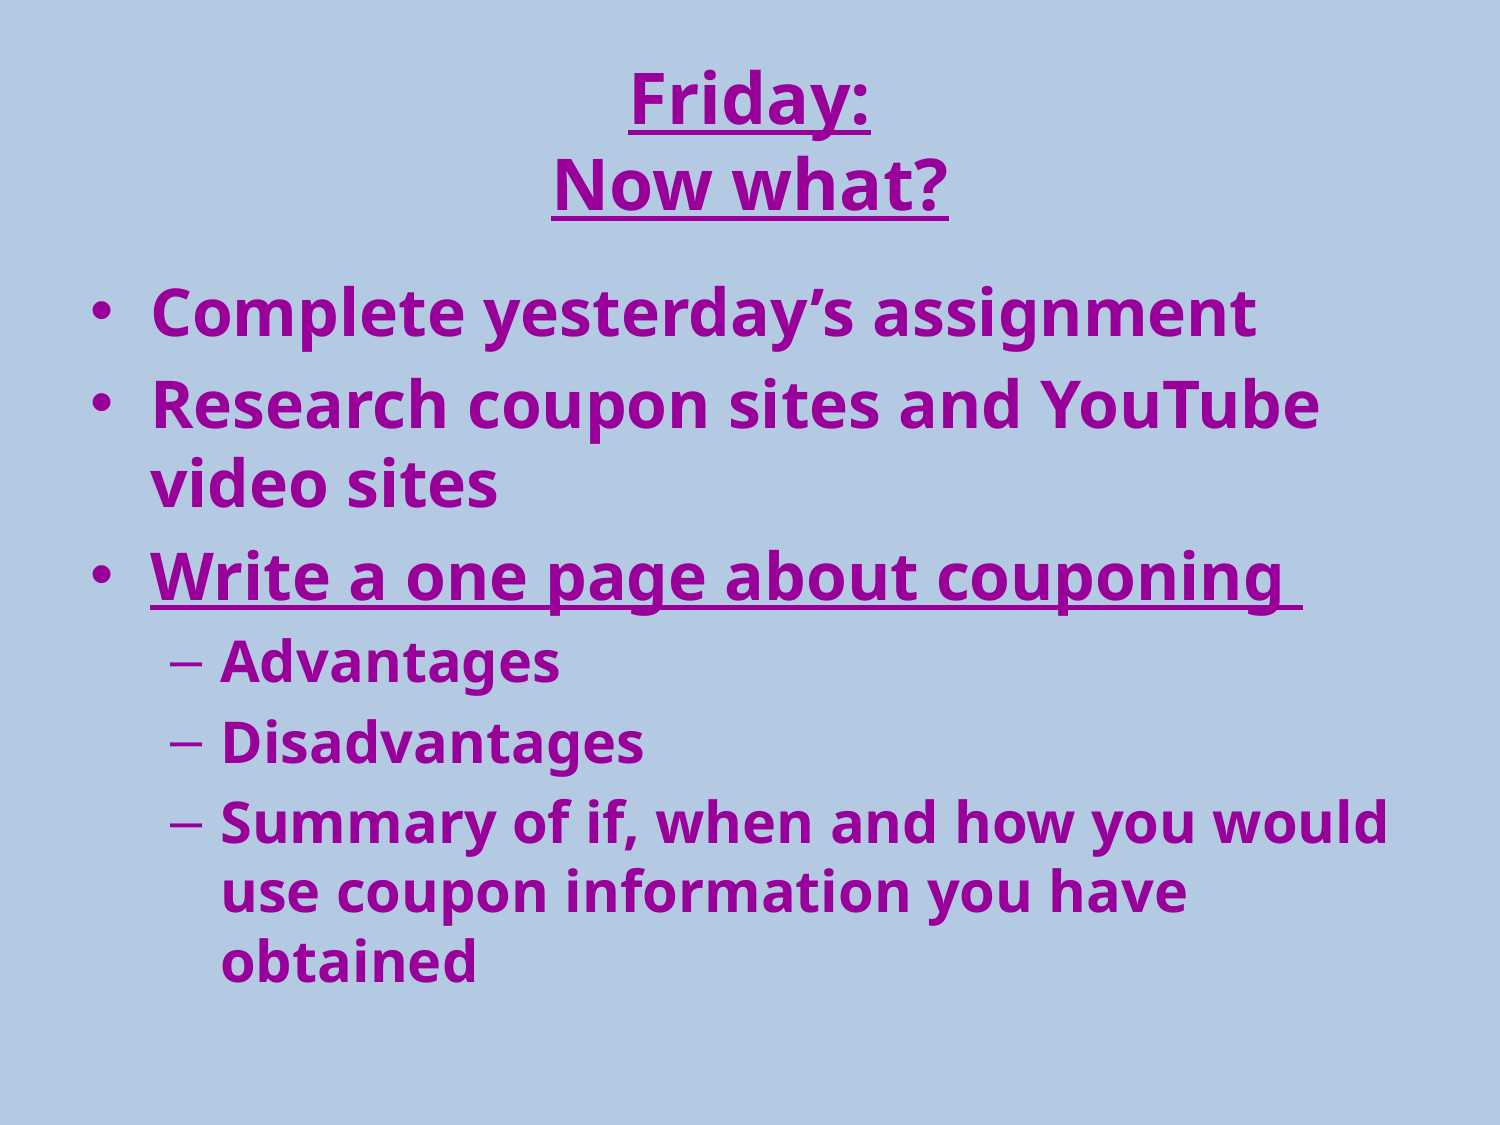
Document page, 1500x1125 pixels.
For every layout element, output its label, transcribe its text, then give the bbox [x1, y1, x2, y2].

title Friday: Now what? [75, 45, 1425, 233]
list Complete yesterday’s assignment Research coupon sites and YouTube video sites Write a one page about couponing Advantages Disadvantages Summary of if, when and how you would use coupon information you have obtained [75, 262, 1425, 1005]
